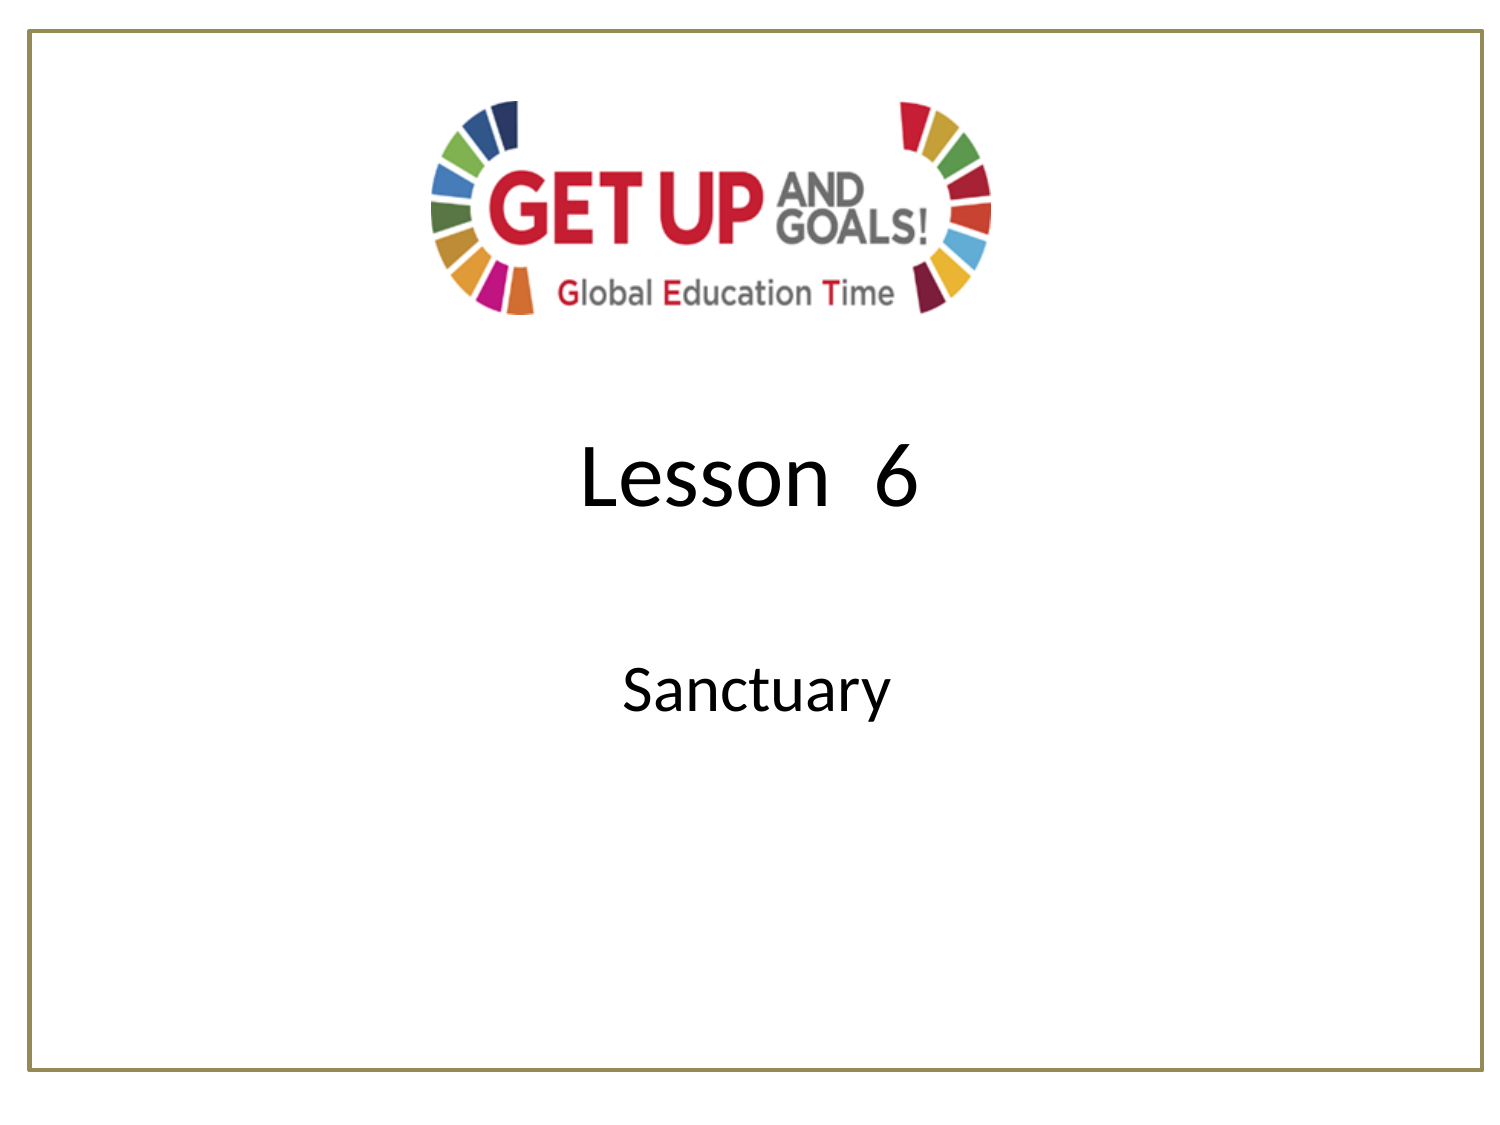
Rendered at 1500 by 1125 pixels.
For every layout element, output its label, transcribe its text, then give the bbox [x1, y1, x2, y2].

picture [430, 101, 992, 315]
text_box [27, 29, 1484, 1072]
title Lesson 6 [112, 349, 1388, 591]
subtitle Sanctuary [225, 637, 1275, 925]
